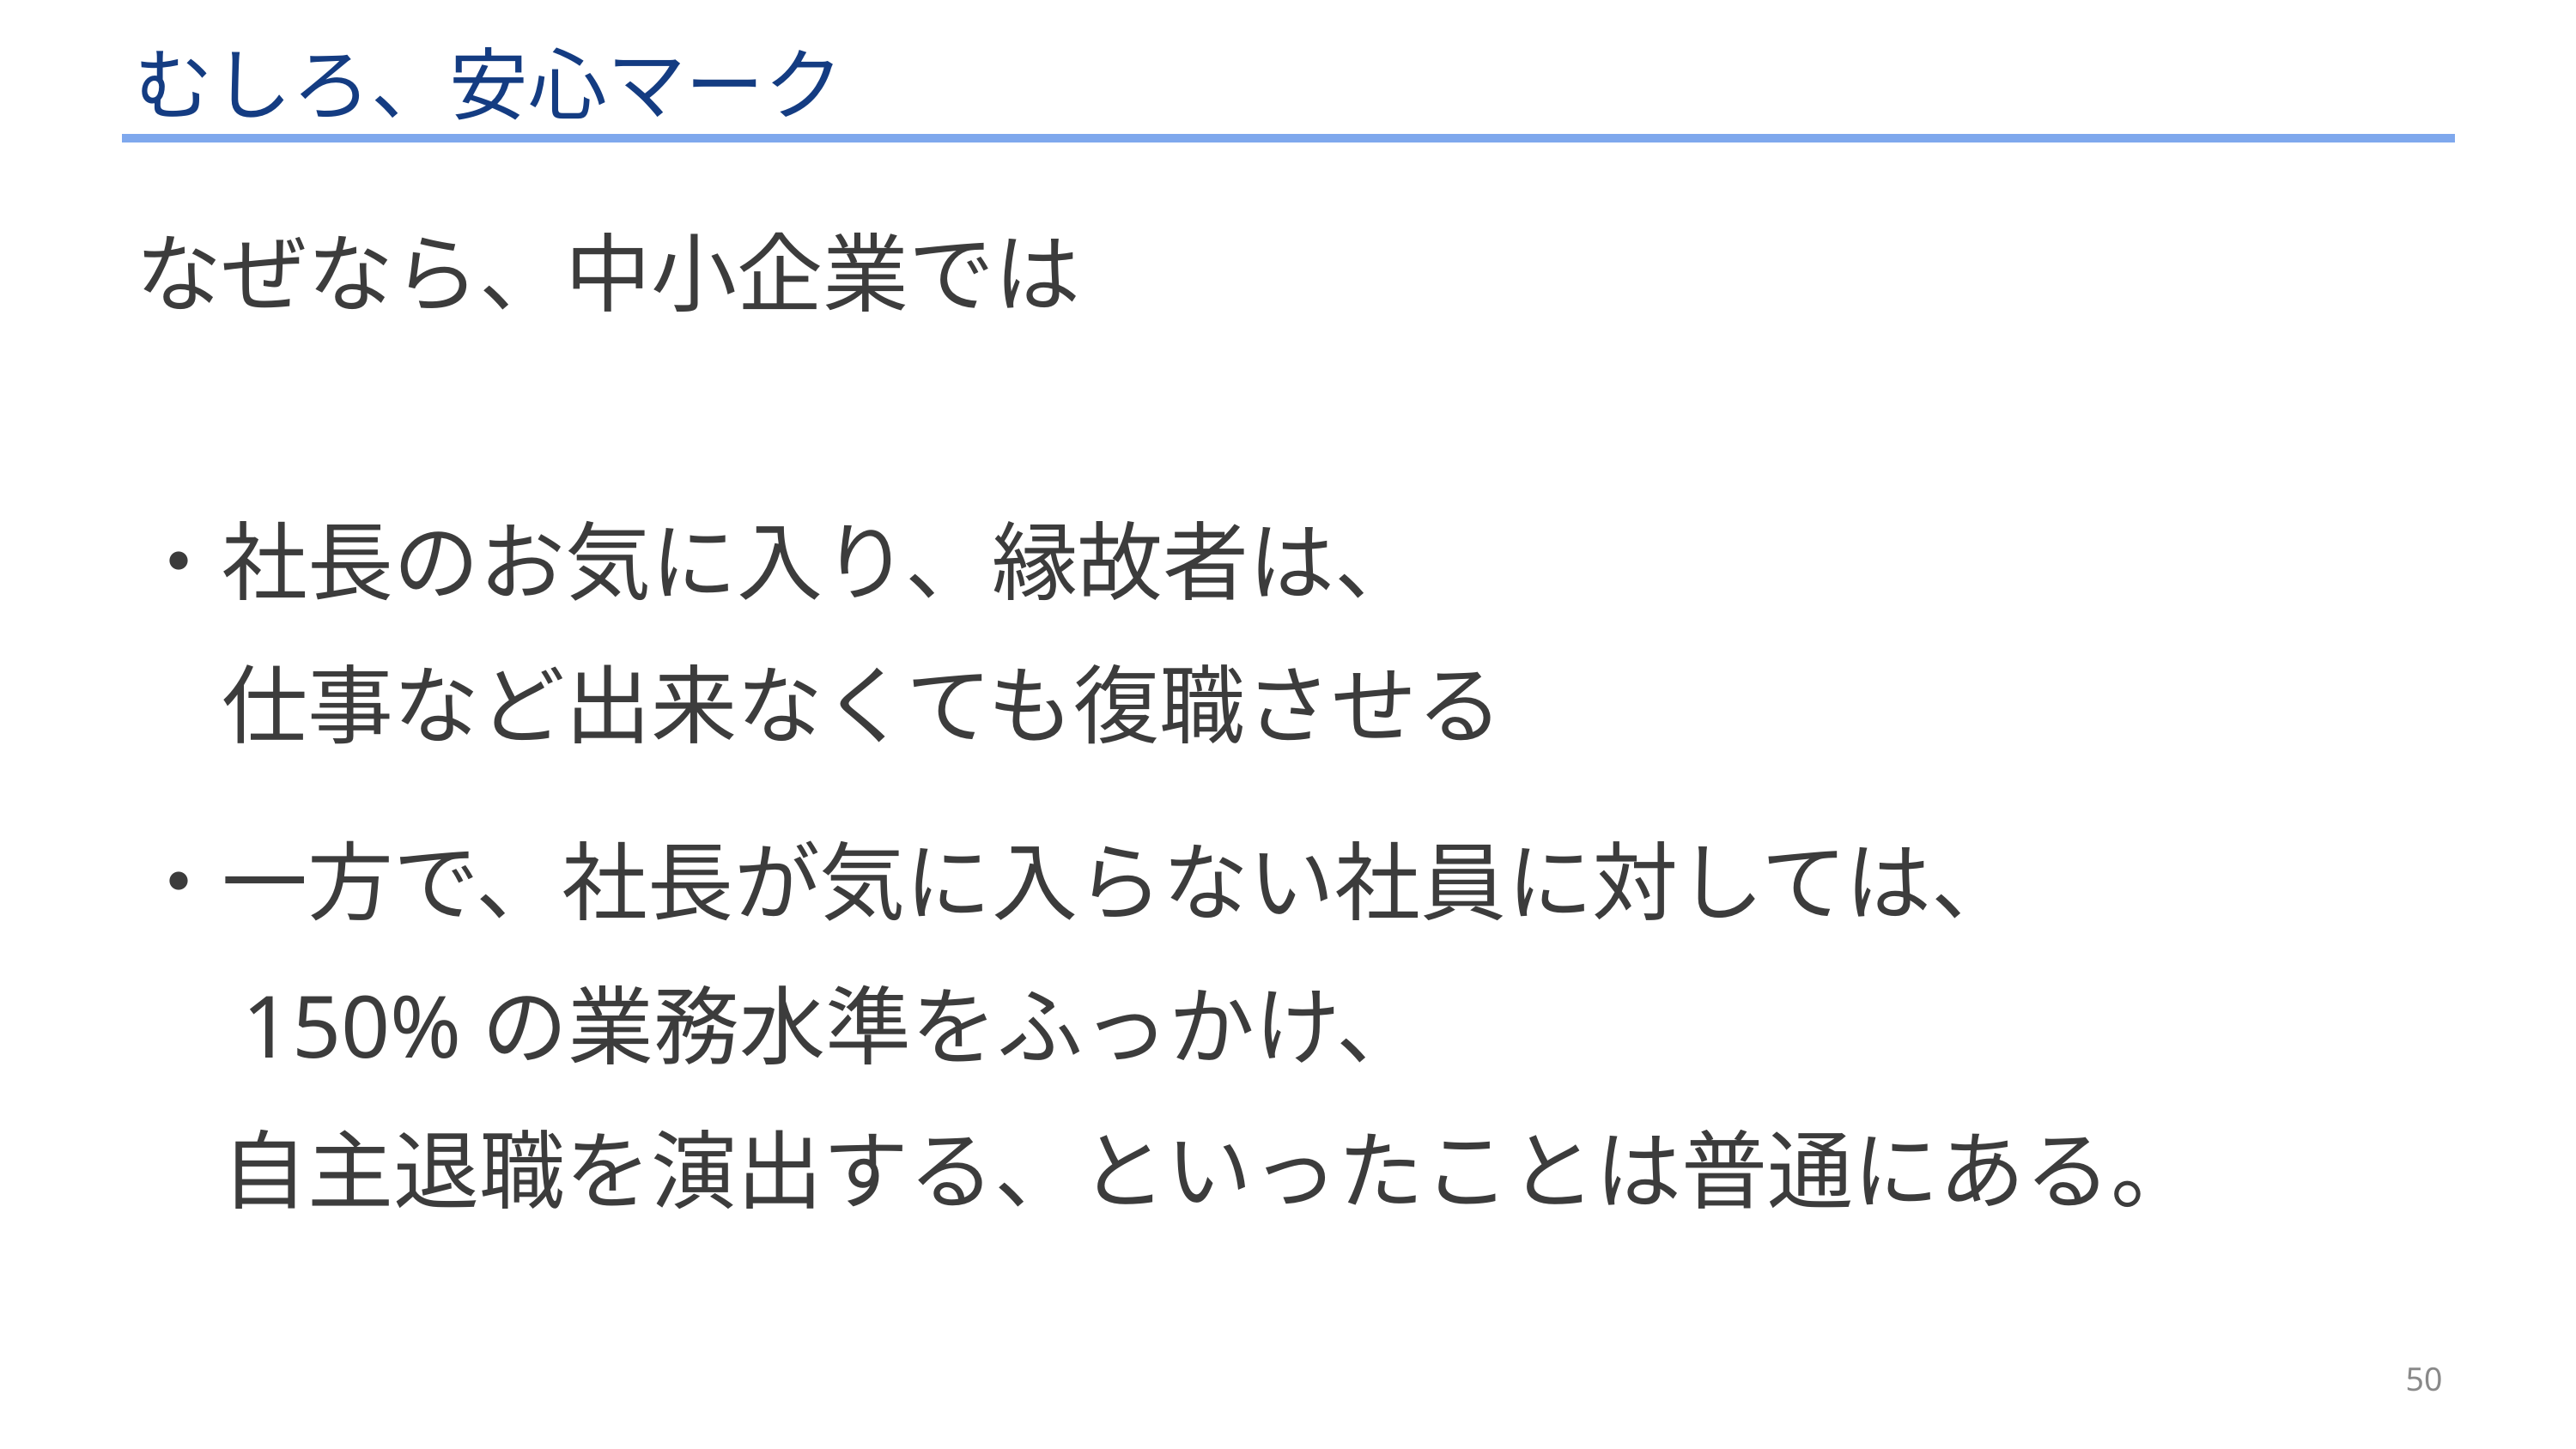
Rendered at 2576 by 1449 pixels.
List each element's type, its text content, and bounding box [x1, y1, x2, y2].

list なぜなら、中小企業では ・社長のお気に入り、縁故者は、 仕事など出来なくても復職させる ・一方で、社長が気に入らない社員に対しては、 150%の業務水準をふっかけ、 自主退職を演出する、といったことは普通にある。 [123, 171, 2456, 1317]
slide_number 50 [2337, 1342, 2456, 1420]
title むしろ、安心マーク [121, 39, 2454, 139]
